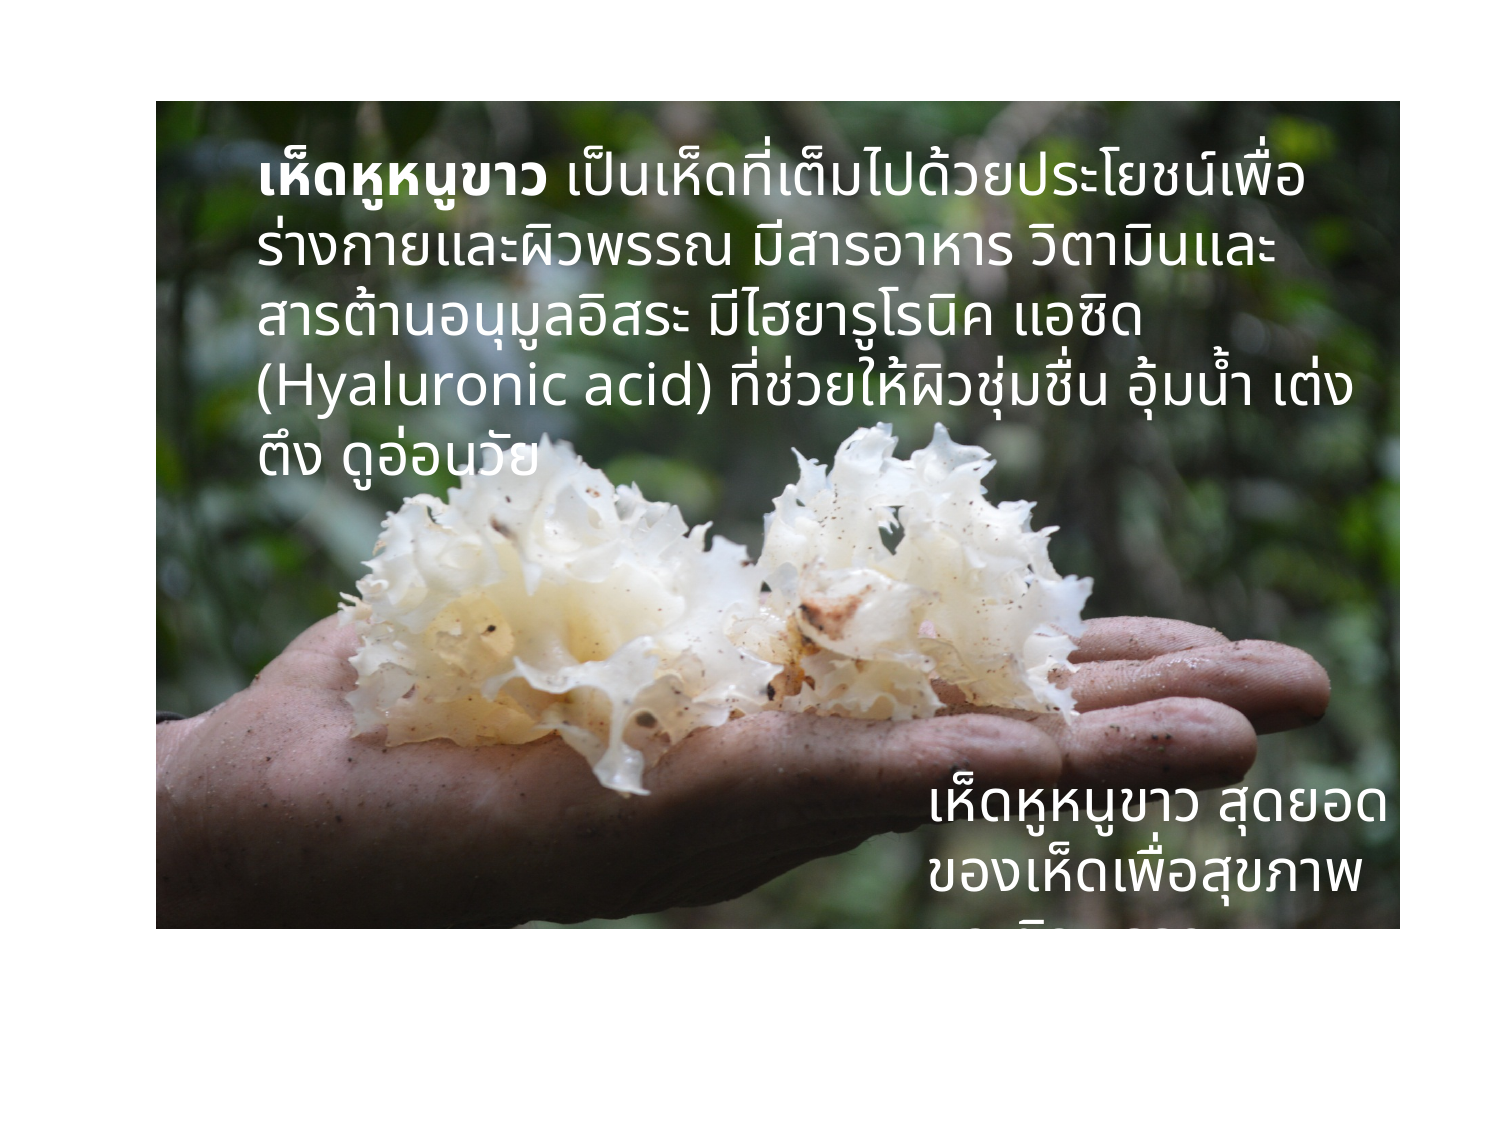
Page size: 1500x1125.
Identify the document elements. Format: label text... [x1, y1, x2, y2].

text_box เห็ดหูหนูขาว สุดยอดของเห็ดเพื่อสุขภาพและผิวพรรณ [911, 755, 1420, 981]
picture [155, 101, 1400, 929]
